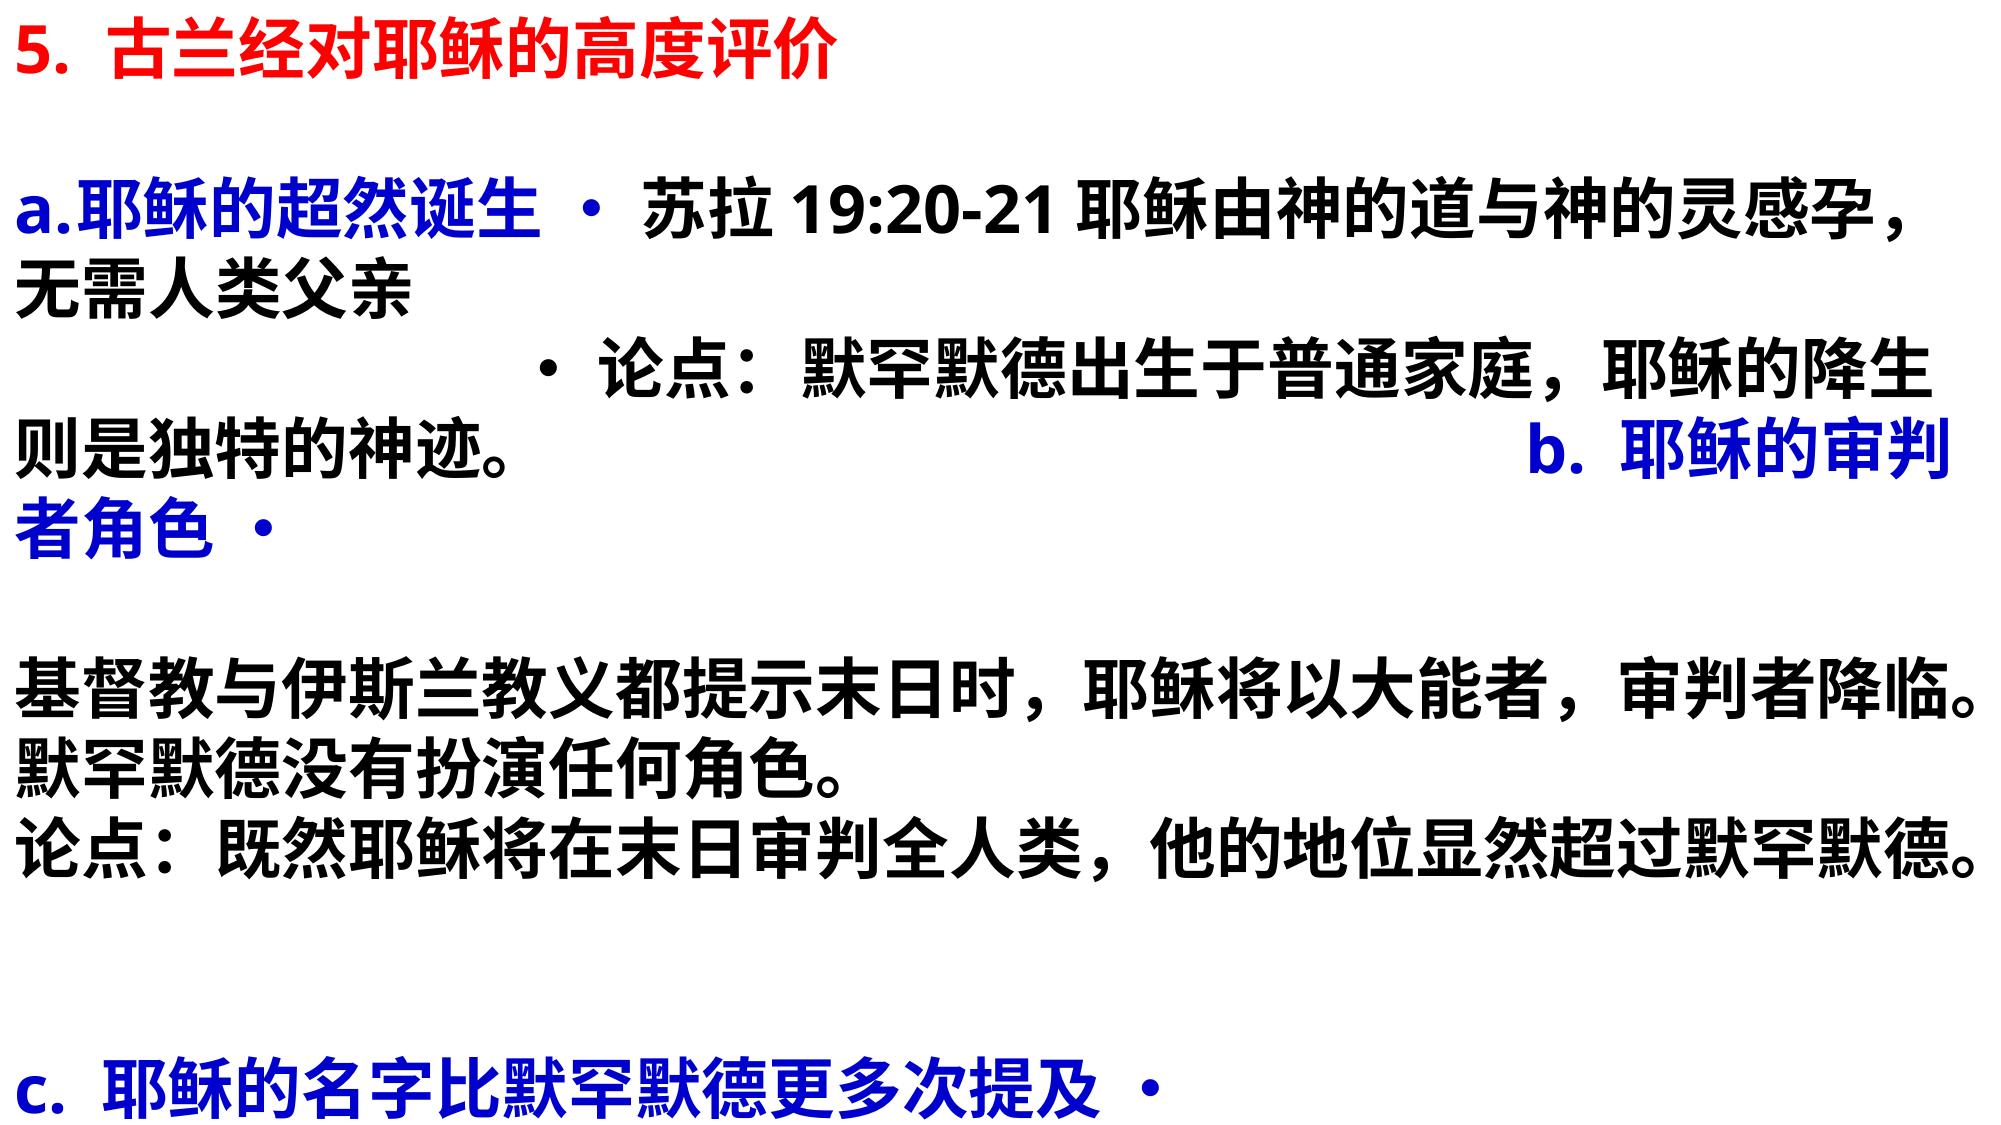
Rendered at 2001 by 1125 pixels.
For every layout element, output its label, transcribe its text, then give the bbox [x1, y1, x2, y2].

text_box 5. 古兰经对耶稣的高度评价 耶稣的超然诞生 • 苏拉19:20-21耶稣由神的道与神的灵感孕，无需人类父亲 • 论点：默罕默德出生于普通家庭，耶稣的降生则是独特的神迹。 b. 耶稣的审判者角色 • 基督教与伊斯兰教义都提示末日时，耶稣将以大能者，审判者降临。默罕默德没有扮演任何角色。 论点：既然耶稣将在末日审判全人类，他的地位显然超过默罕默德。 c. 耶稣的名字比默罕默德更多次提及 • 古兰经中，耶稣被提到25次，而默罕默德仅被提到4次。 • 论点：这一点表明耶稣的重要性。 [0, 0, 2000, 1125]
